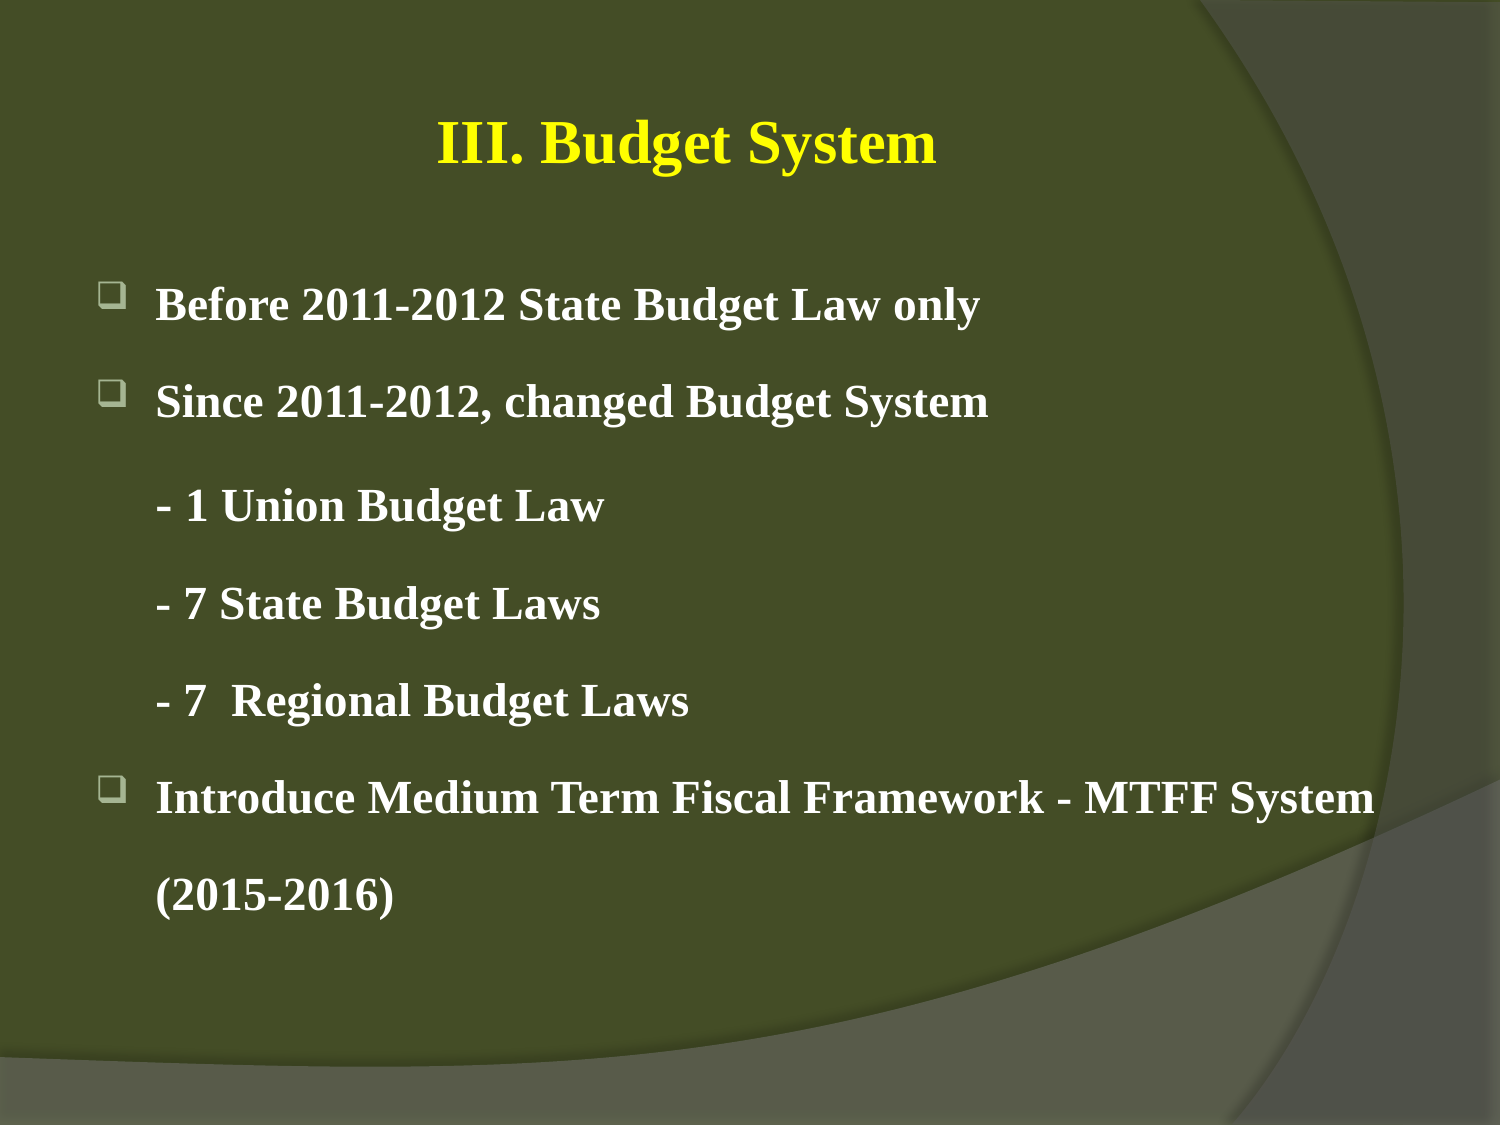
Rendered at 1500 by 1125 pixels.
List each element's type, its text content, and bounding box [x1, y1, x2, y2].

list Before 2011-2012 State Budget Law only Since 2011-2012, changed Budget System - 1 Union Budget Law - 7 State Budget Laws - 7 Regional Budget Laws Introduce Medium Term Fiscal Framework - MTFF System (2015-2016) [75, 224, 1425, 1038]
title III. Budget System [75, 45, 1300, 224]
